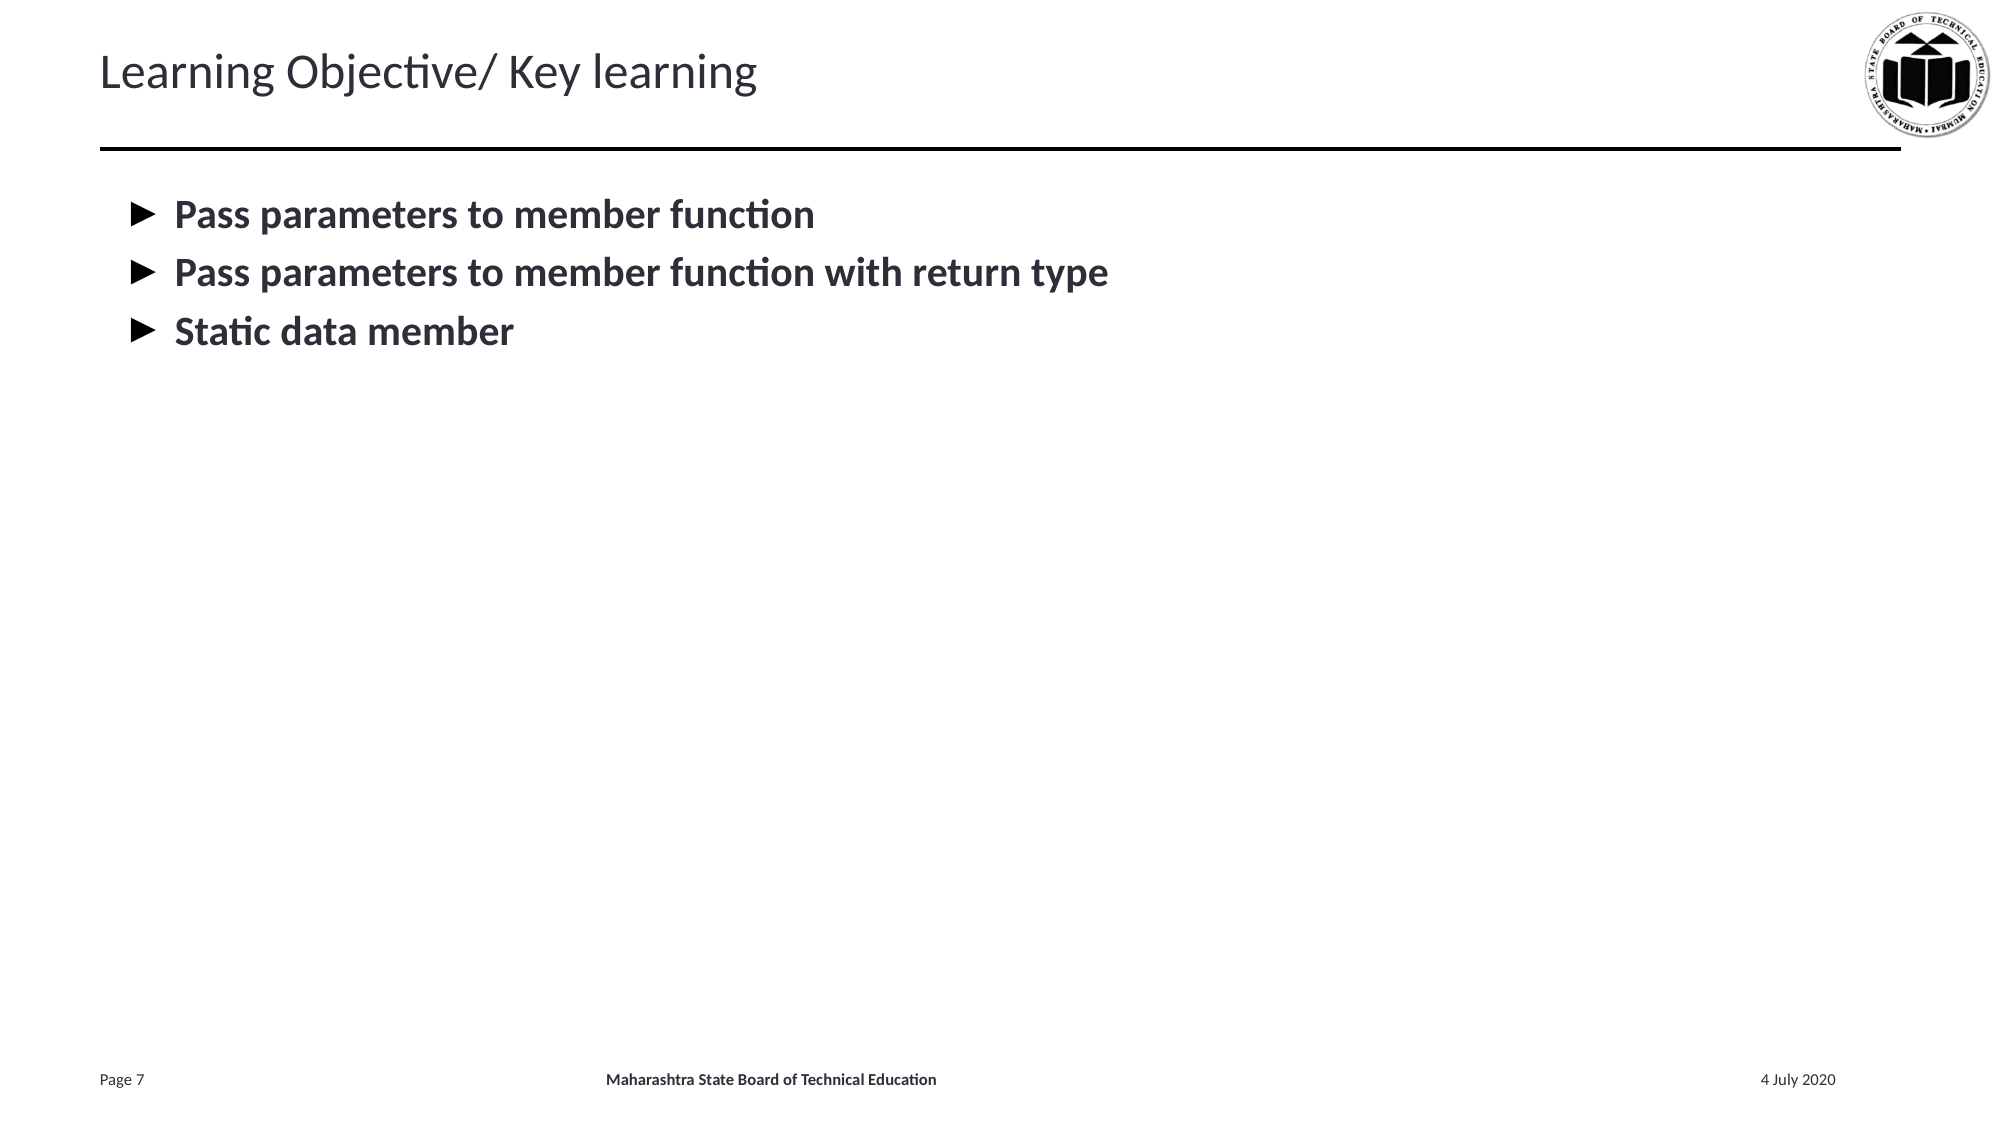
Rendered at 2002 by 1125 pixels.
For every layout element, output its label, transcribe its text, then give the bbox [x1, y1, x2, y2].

picture [1852, 0, 2001, 149]
title Learning Objective/ Key learning [100, 48, 1901, 146]
list Pass parameters to member function Pass parameters to member function with return type Static data member [100, 186, 1901, 999]
